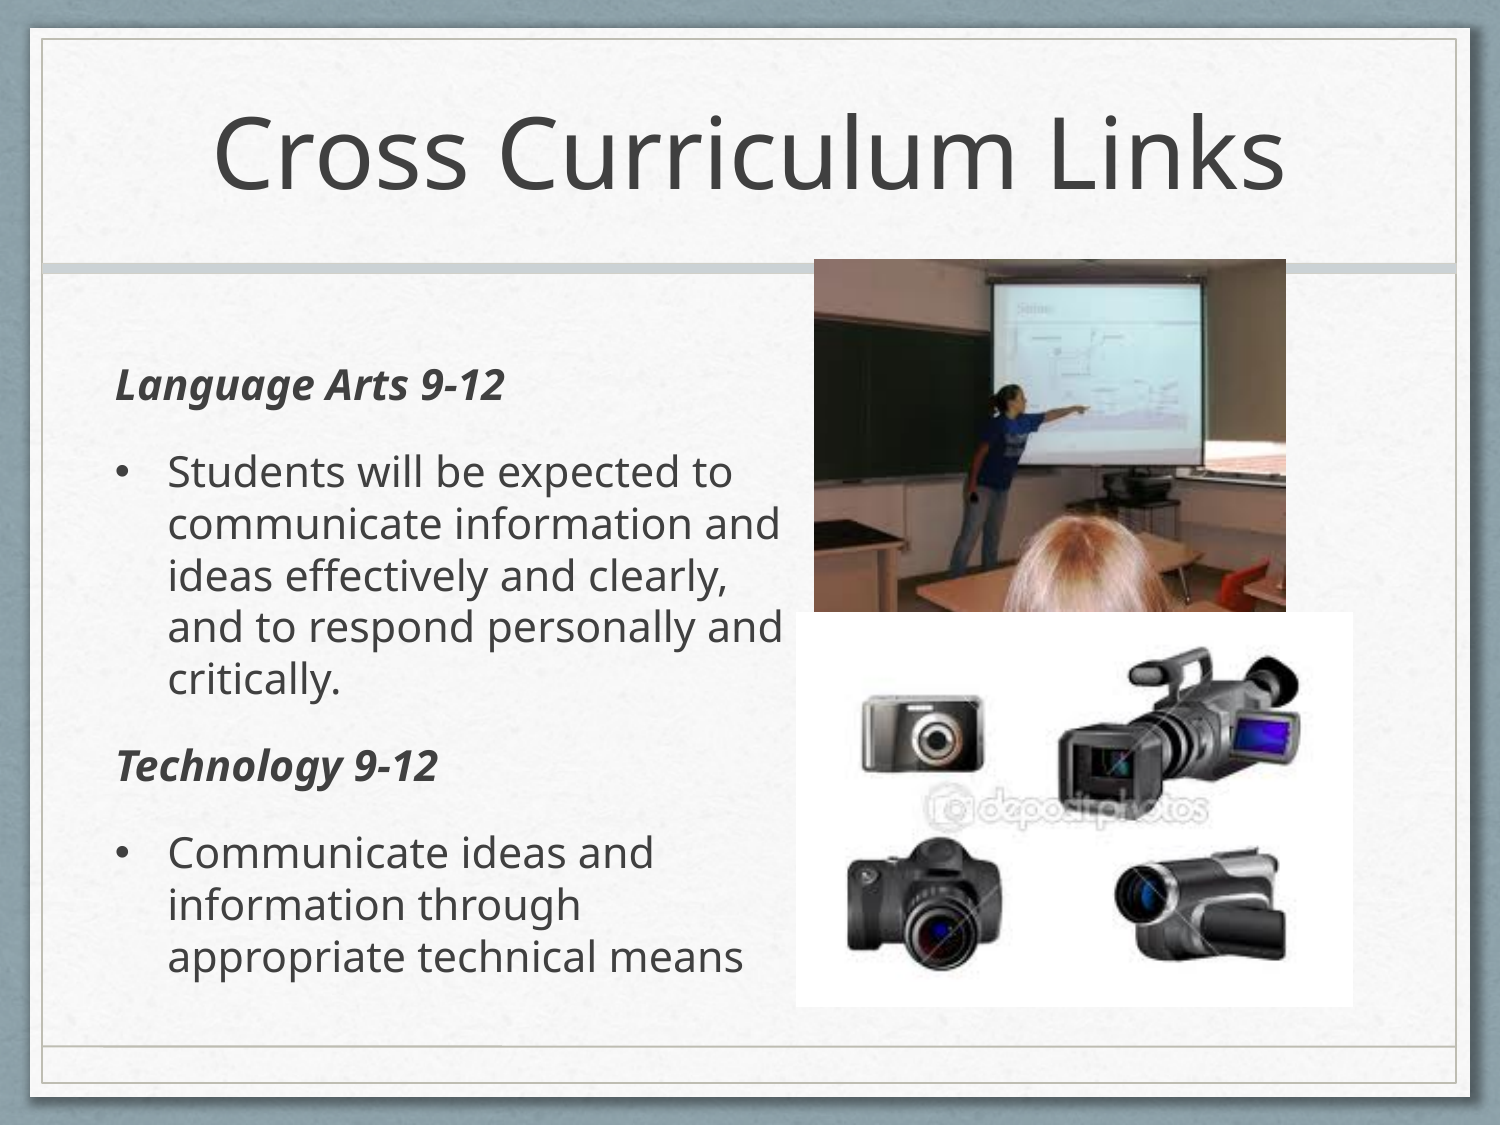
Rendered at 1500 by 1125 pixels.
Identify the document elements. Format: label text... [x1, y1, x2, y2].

list Language Arts 9-12 Students will be expected to communicate information and ideas effectively and clearly, and to respond personally and critically. Technology 9-12 Communicate ideas and information through appropriate technical means [99, 350, 807, 995]
picture [30, 28, 1470, 1097]
title Cross Curriculum Links [147, 40, 1353, 260]
